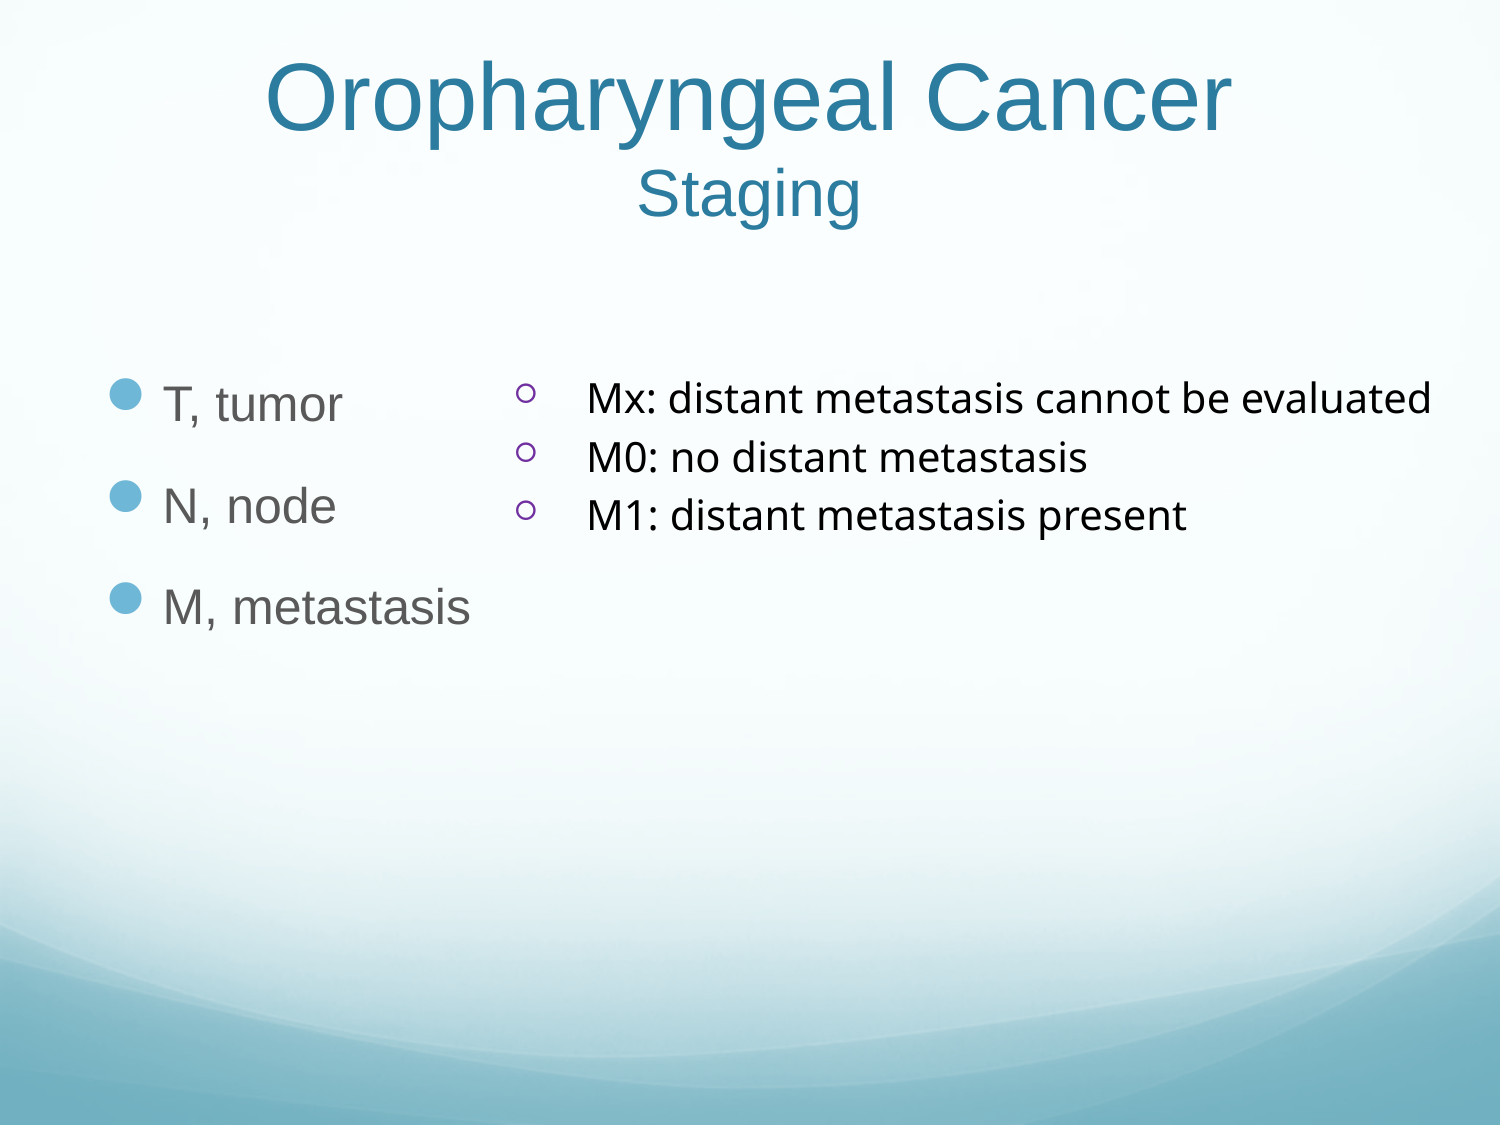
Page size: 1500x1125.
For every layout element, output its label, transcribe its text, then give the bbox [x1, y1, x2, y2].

text_box Mx: distant metastasis cannot be evaluated M0: no distant metastasis M1: distant metastasis present [425, 364, 1500, 614]
list T, tumor N, node M, metastasis [90, 262, 1410, 975]
title Oropharyngeal Cancer Staging [90, 17, 1410, 237]
